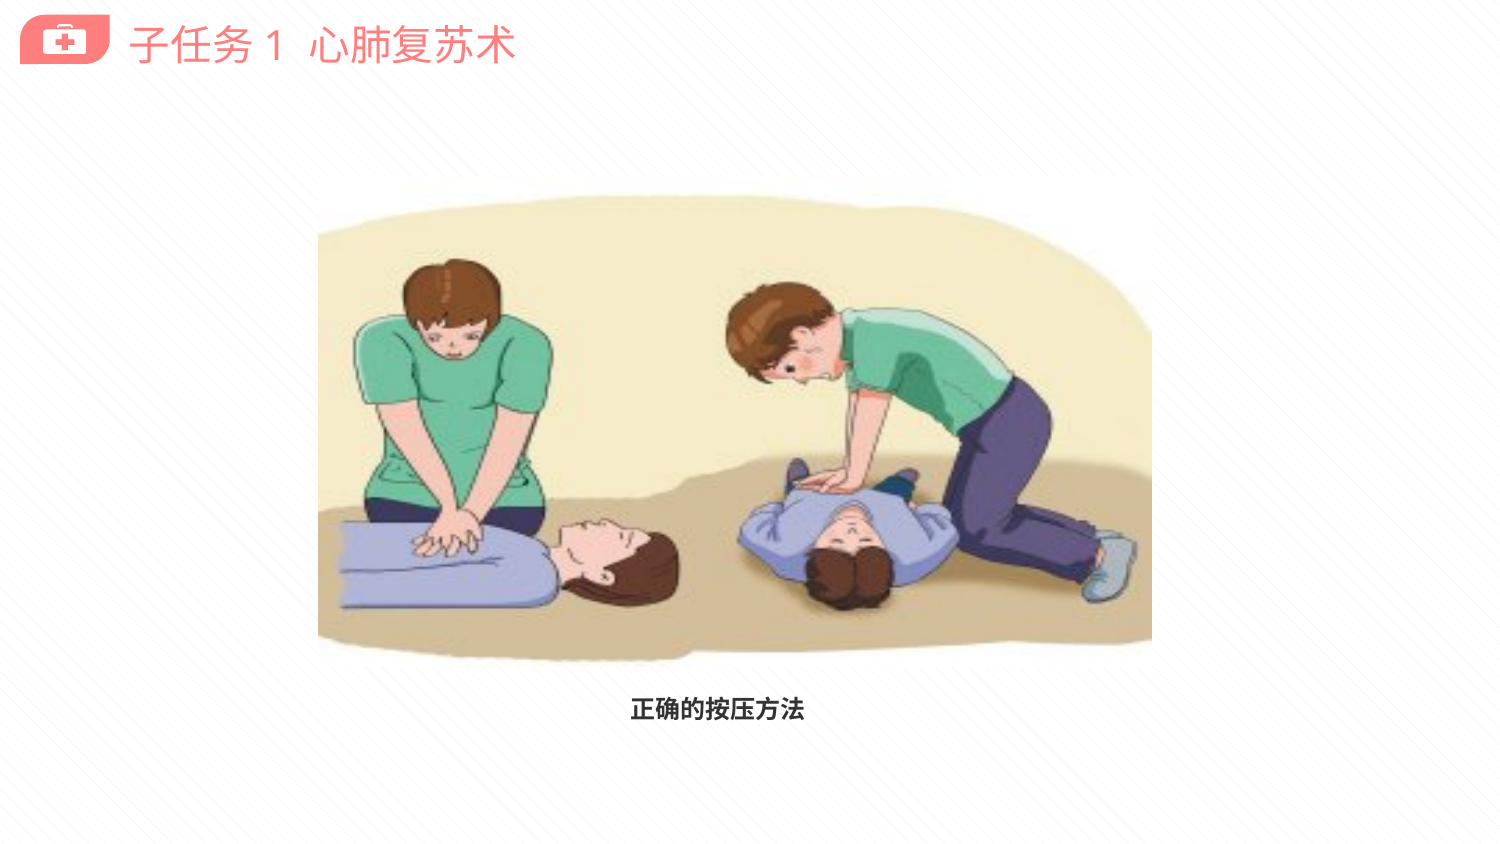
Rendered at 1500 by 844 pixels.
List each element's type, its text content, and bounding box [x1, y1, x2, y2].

text_box 正确的按压方法 [616, 685, 1367, 731]
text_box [19, 11, 863, 78]
picture [318, 176, 1152, 667]
